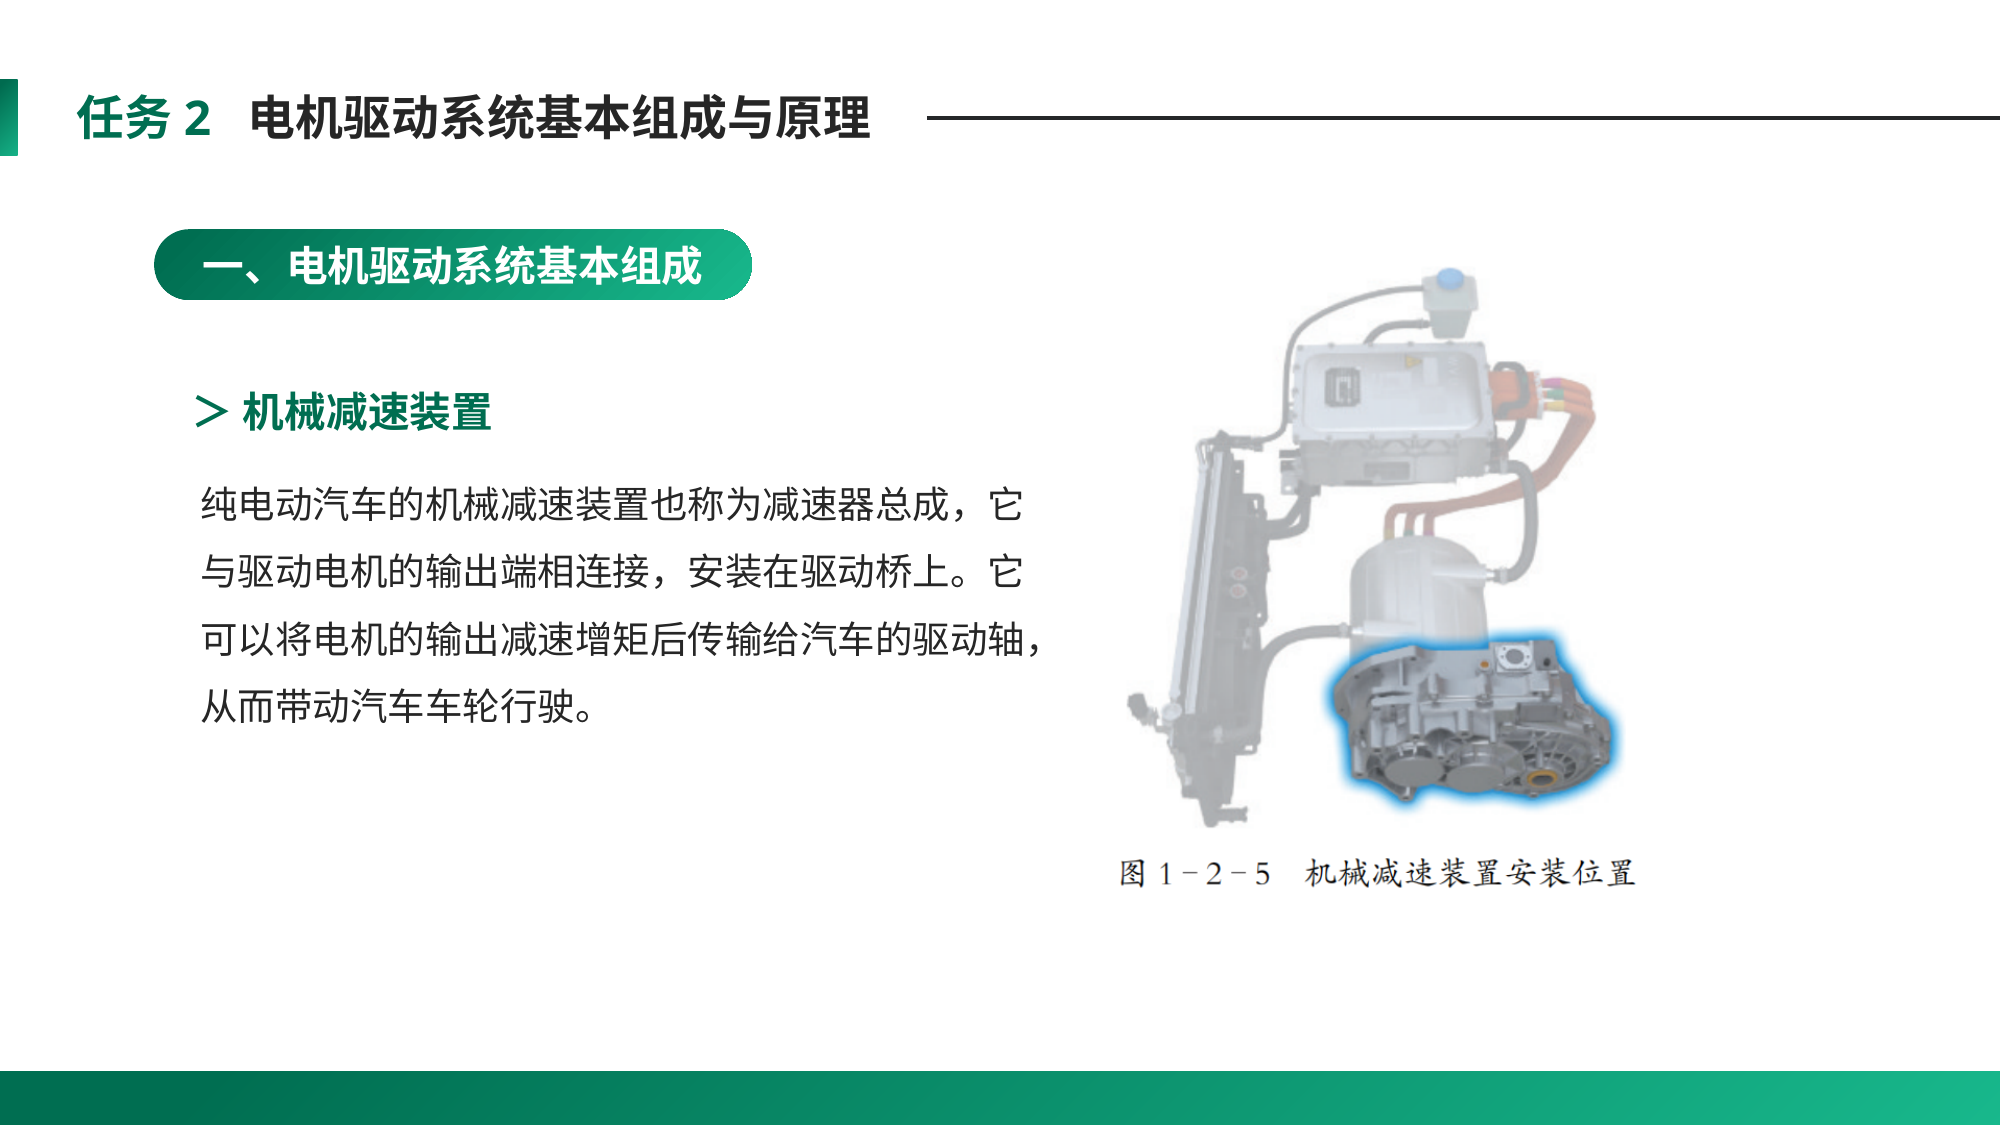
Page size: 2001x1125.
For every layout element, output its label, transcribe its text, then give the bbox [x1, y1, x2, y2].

text_box 任务2 电机驱动系统基本组成与原理 [61, 80, 1111, 153]
text_box 纯电动汽车的机械减速装置也称为减速器总成，它与驱动电机的输出端相连接，安装在驱动桥上。它可以将电机的输出减速增矩后传输给汽车的驱动轴，从而带动汽车车轮行驶。 [185, 450, 1047, 736]
picture [1110, 257, 1652, 899]
text_box ＞ 机械减速装置 [176, 378, 691, 444]
text_box 一、电机驱动系统基本组成 [154, 229, 752, 300]
